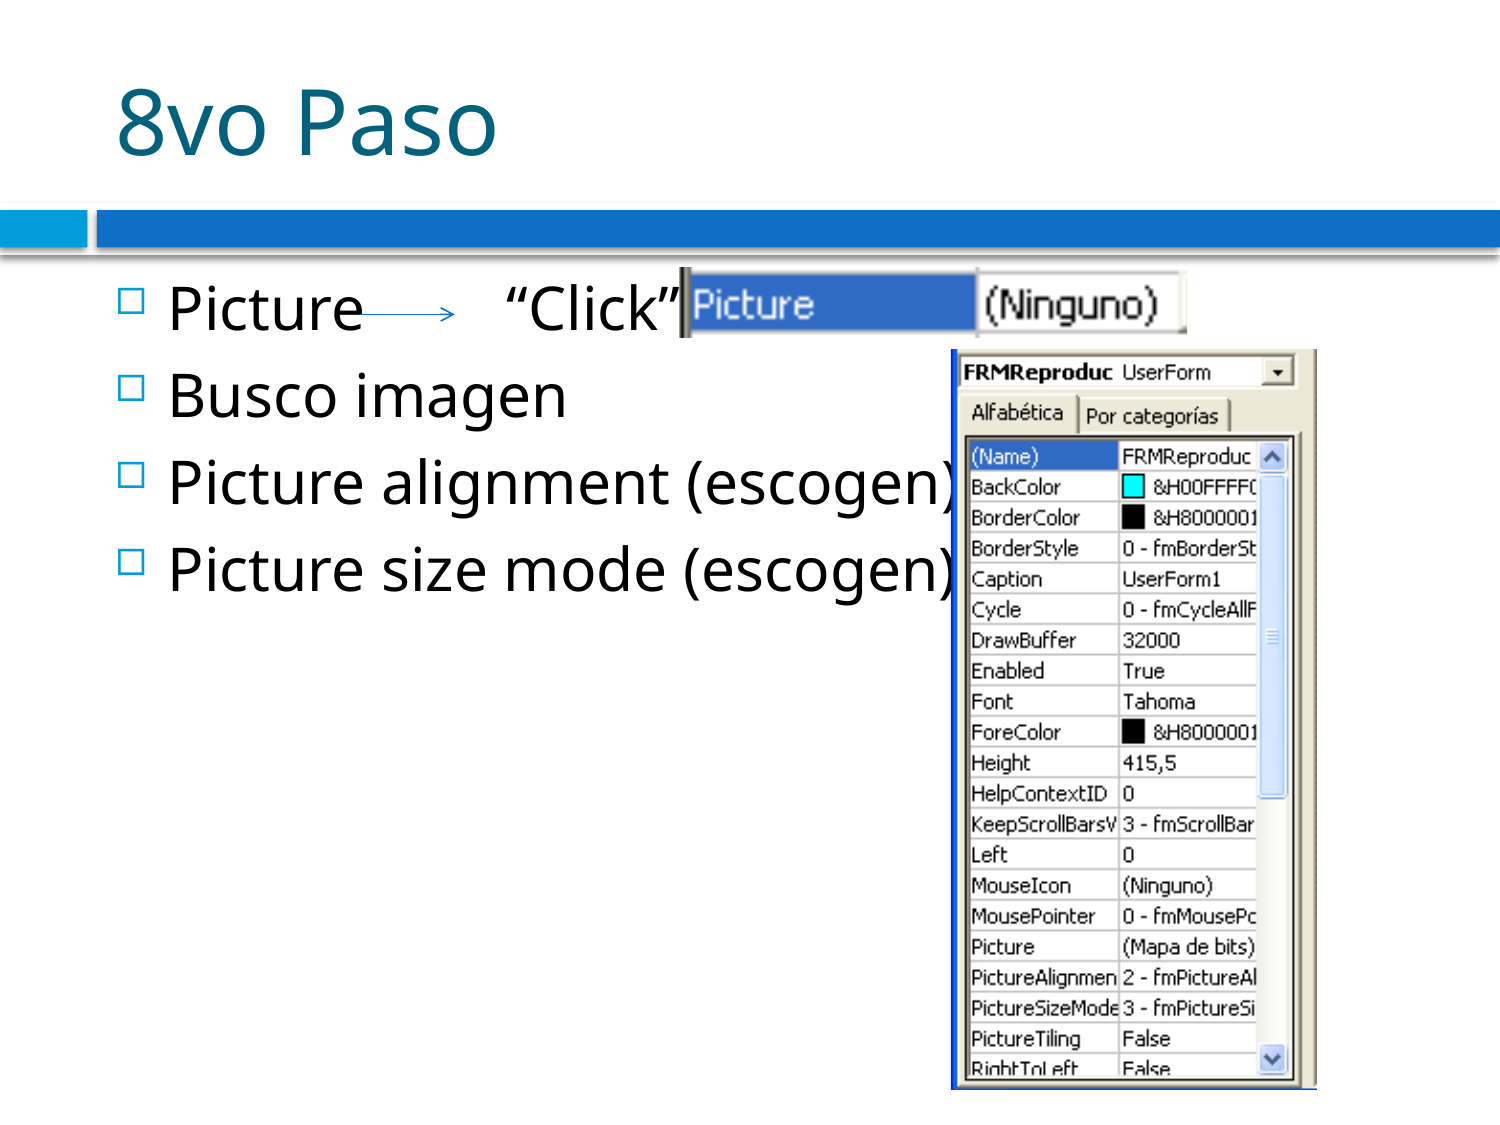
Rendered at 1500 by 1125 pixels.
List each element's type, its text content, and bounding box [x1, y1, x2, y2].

list Picture “Click” Busco imagen Picture alignment (escogen) Picture size mode (escogen) [100, 262, 1438, 1000]
picture [678, 266, 1188, 339]
picture [950, 349, 1318, 1090]
title 8vo Paso [100, 37, 1438, 200]
